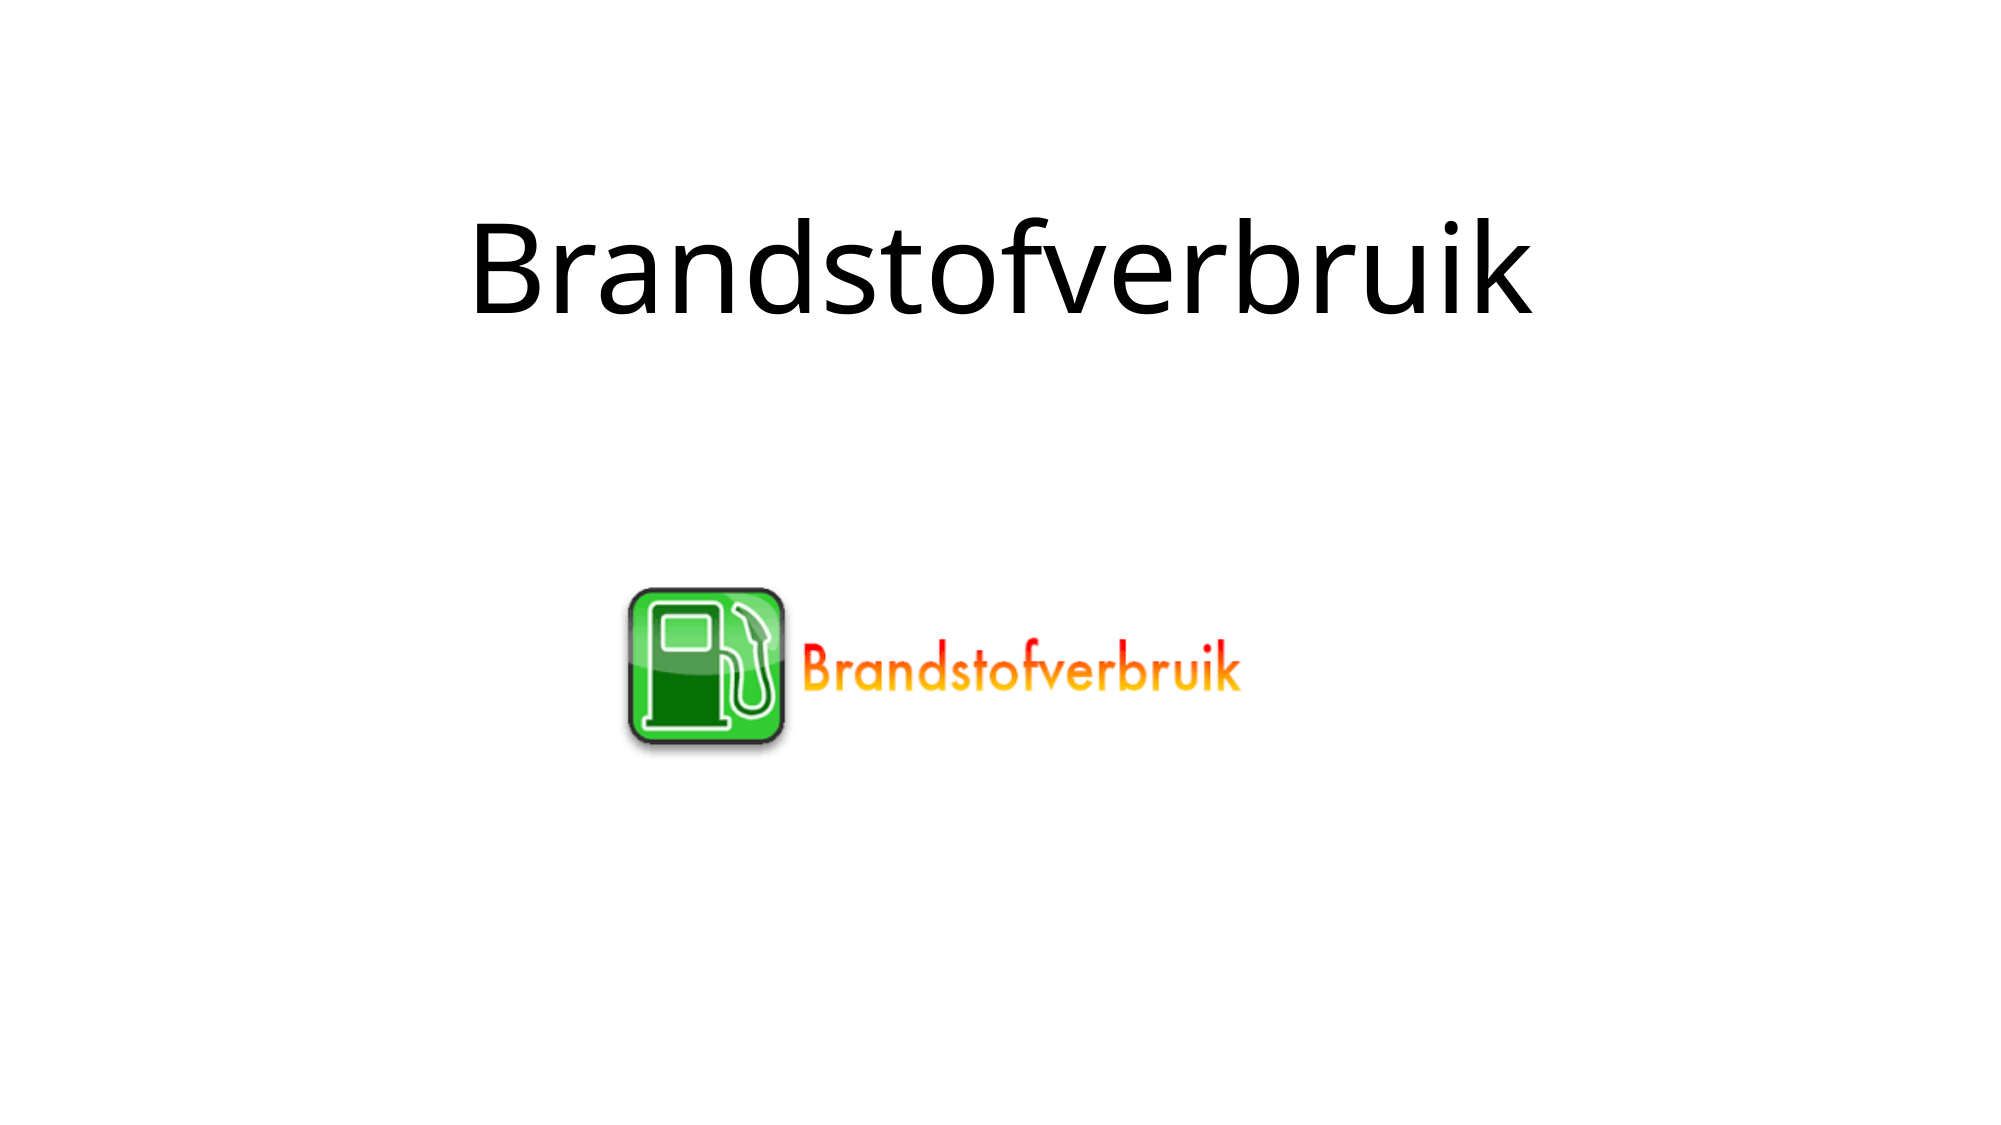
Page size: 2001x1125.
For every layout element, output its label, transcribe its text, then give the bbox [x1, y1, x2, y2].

title Brandstofverbruik [249, 109, 1750, 349]
picture [605, 572, 1256, 762]
